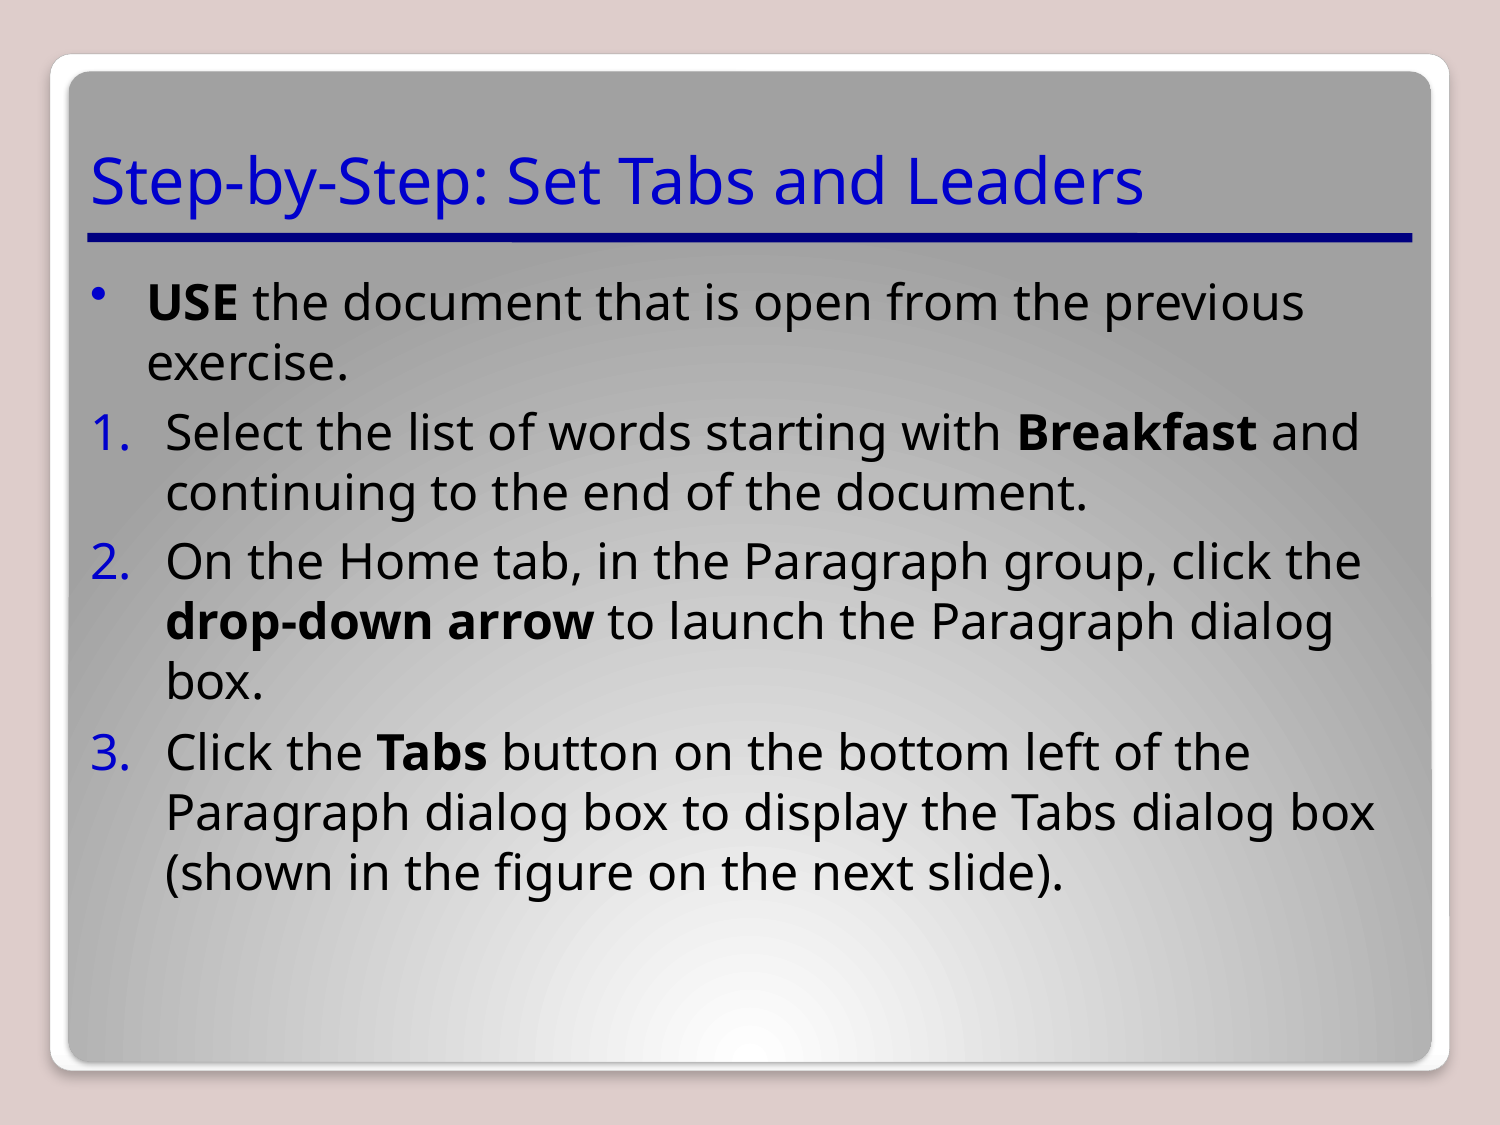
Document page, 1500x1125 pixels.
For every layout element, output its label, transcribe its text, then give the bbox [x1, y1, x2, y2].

list USE the document that is open from the previous exercise. Select the list of words starting with Breakfast and continuing to the end of the document. On the Home tab, in the Paragraph group, click the drop-down arrow to launch the Paragraph dialog box. Click the Tabs button on the bottom left of the Paragraph dialog box to display the Tabs dialog box (shown in the figure on the next slide). [75, 262, 1425, 1063]
title Step-by-Step: Set Tabs and Leaders [74, 74, 1426, 226]
